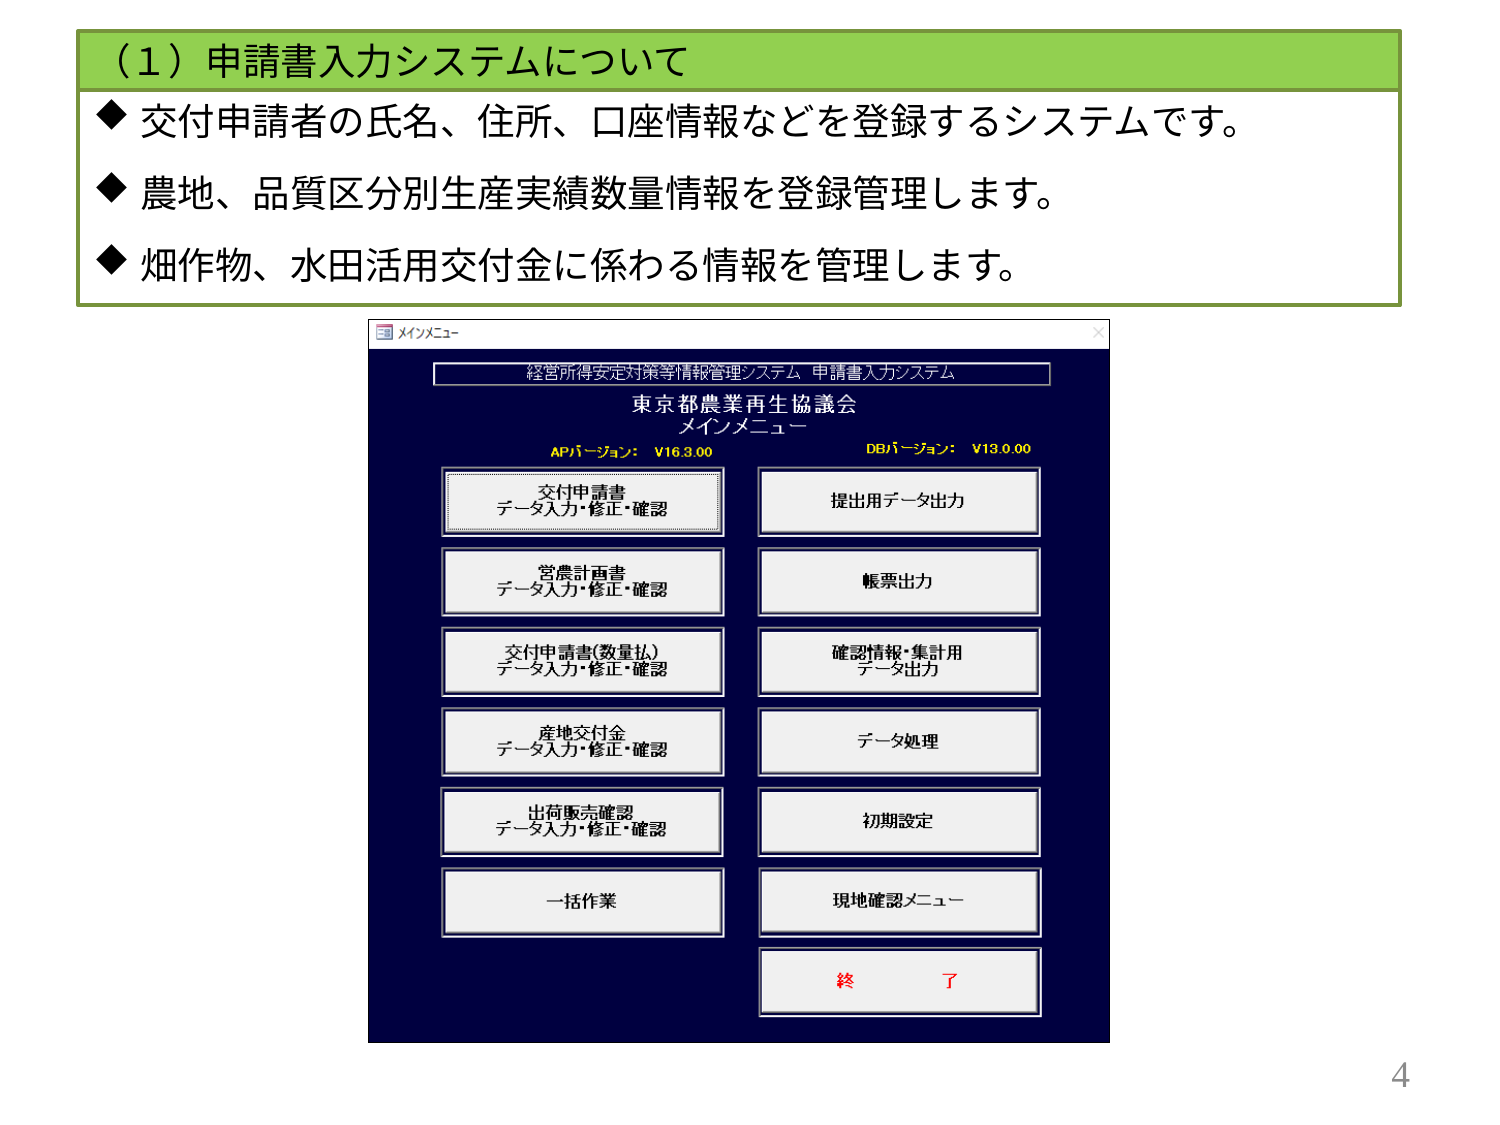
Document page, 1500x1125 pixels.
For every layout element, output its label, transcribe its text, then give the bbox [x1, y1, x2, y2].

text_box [368, 319, 1110, 1043]
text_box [78, 30, 1400, 306]
slide_number 3 [1074, 1042, 1425, 1103]
